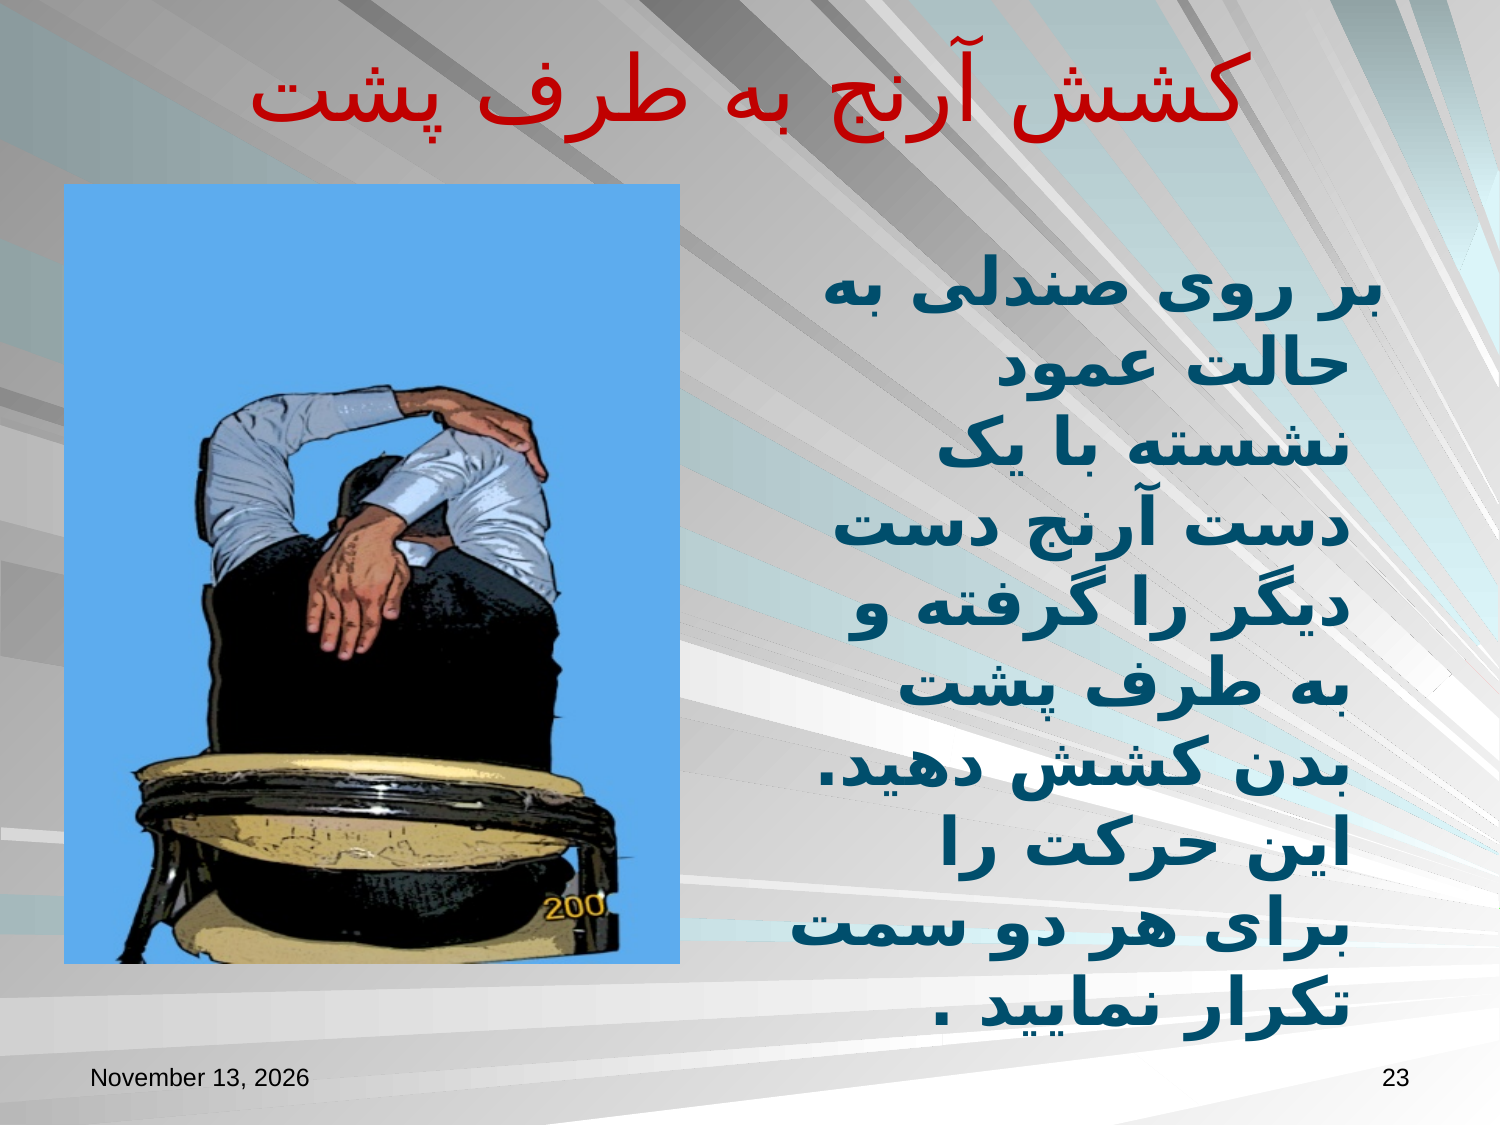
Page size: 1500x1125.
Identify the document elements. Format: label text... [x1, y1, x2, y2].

list بر روی صندلی به حالت عمود نشسته با یک دست آرنج دست دیگر را گرفته و به طرف پشت بدن کشش دهید. این حرکت را برای هر دو سمت تکرار نمایید . [762, 231, 1426, 1006]
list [64, 184, 680, 965]
title کشش آرنج به طرف پشت [74, 45, 1426, 234]
slide_number 23 [1074, 1023, 1426, 1100]
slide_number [74, 1023, 426, 1100]
